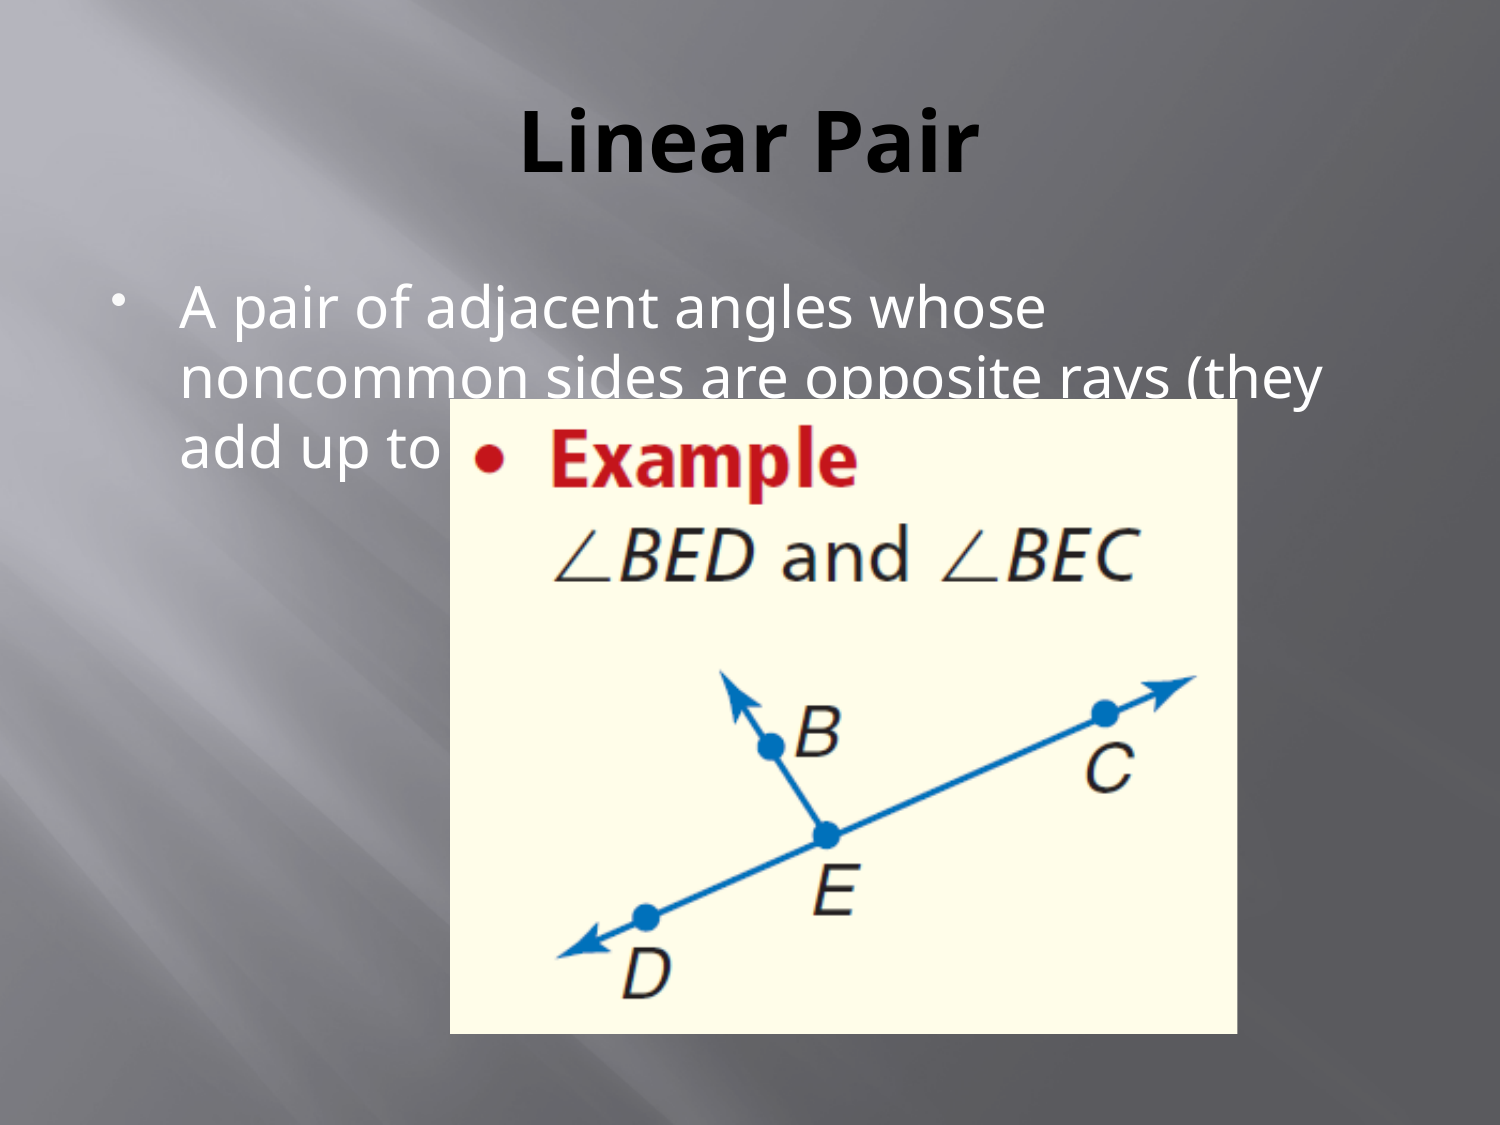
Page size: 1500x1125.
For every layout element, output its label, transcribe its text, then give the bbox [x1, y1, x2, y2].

picture [449, 399, 1238, 1034]
list A pair of adjacent angles whose noncommon sides are opposite rays (they add up to 180) [75, 262, 1425, 1035]
title Linear Pair [75, 45, 1425, 233]
